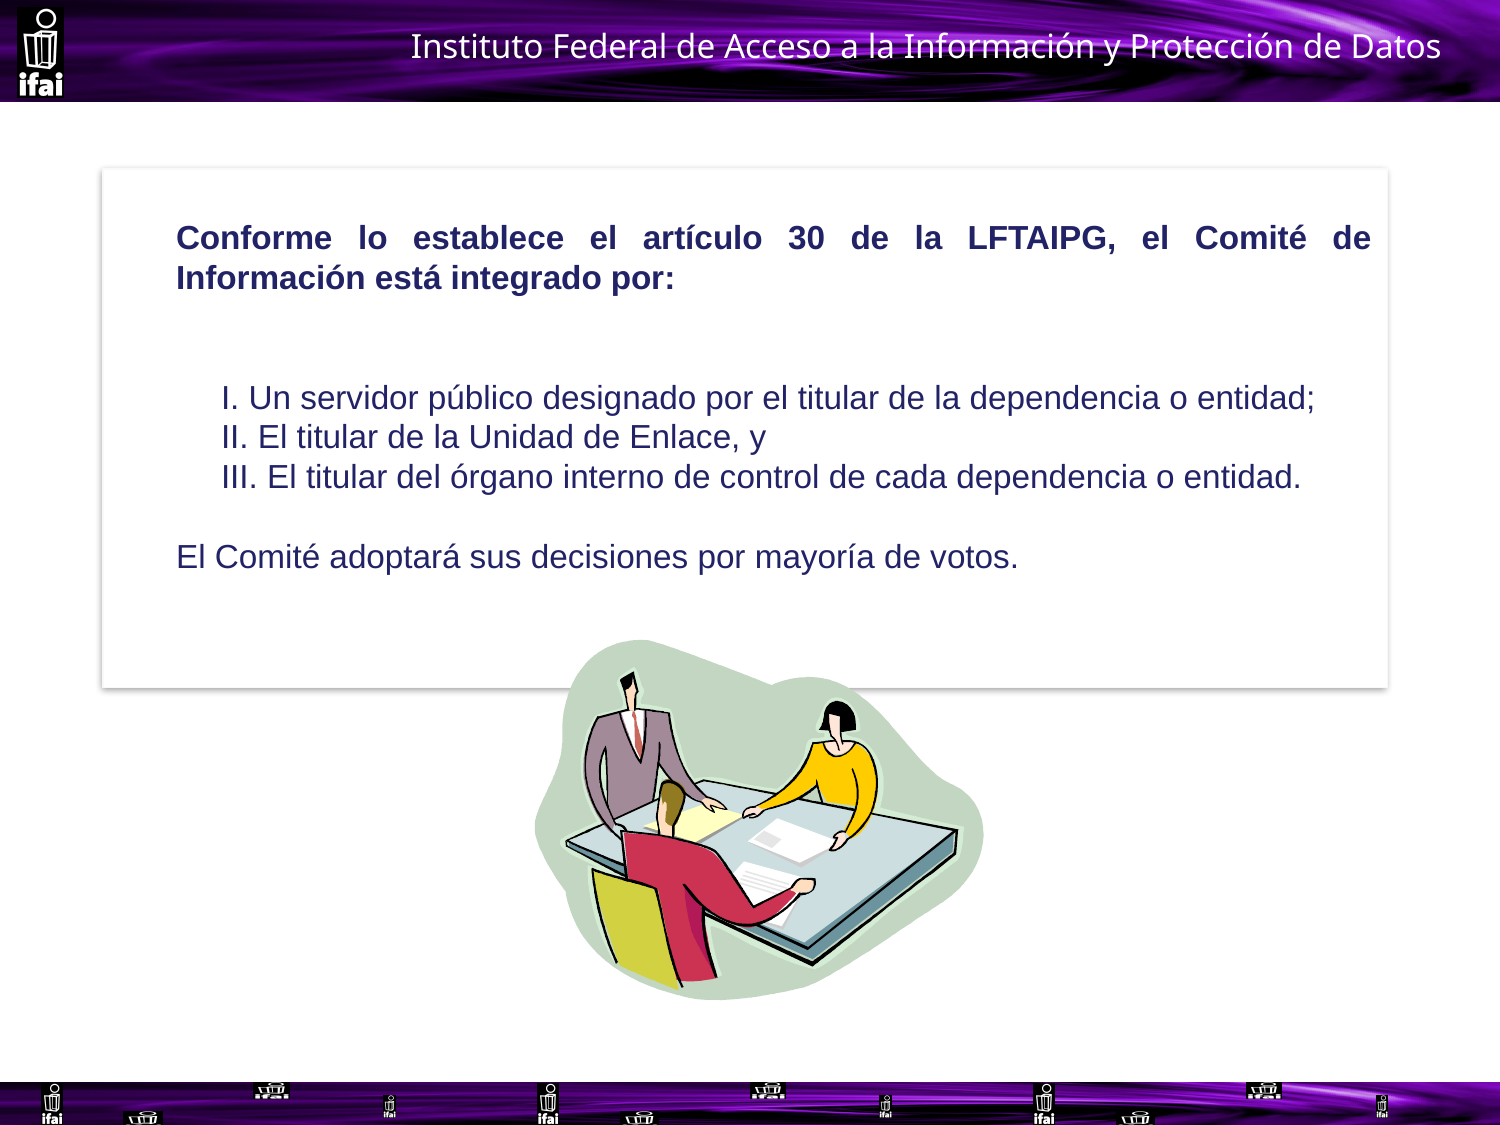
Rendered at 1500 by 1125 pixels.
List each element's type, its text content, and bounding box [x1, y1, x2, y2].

text_box Conforme lo establece el artículo 30 de la LFTAIPG, el Comité de Información está integrado por: I. Un servidor público designado por el titular de la dependencia o entidad; II. El titular de la Unidad de Enlace, y III. El titular del órgano interno de control de cada dependencia o entidad. El Comité adoptará sus decisiones por mayoría de votos. [102, 168, 1388, 688]
picture [0, 1082, 1500, 1125]
picture [0, 0, 1500, 102]
picture [534, 633, 990, 1007]
